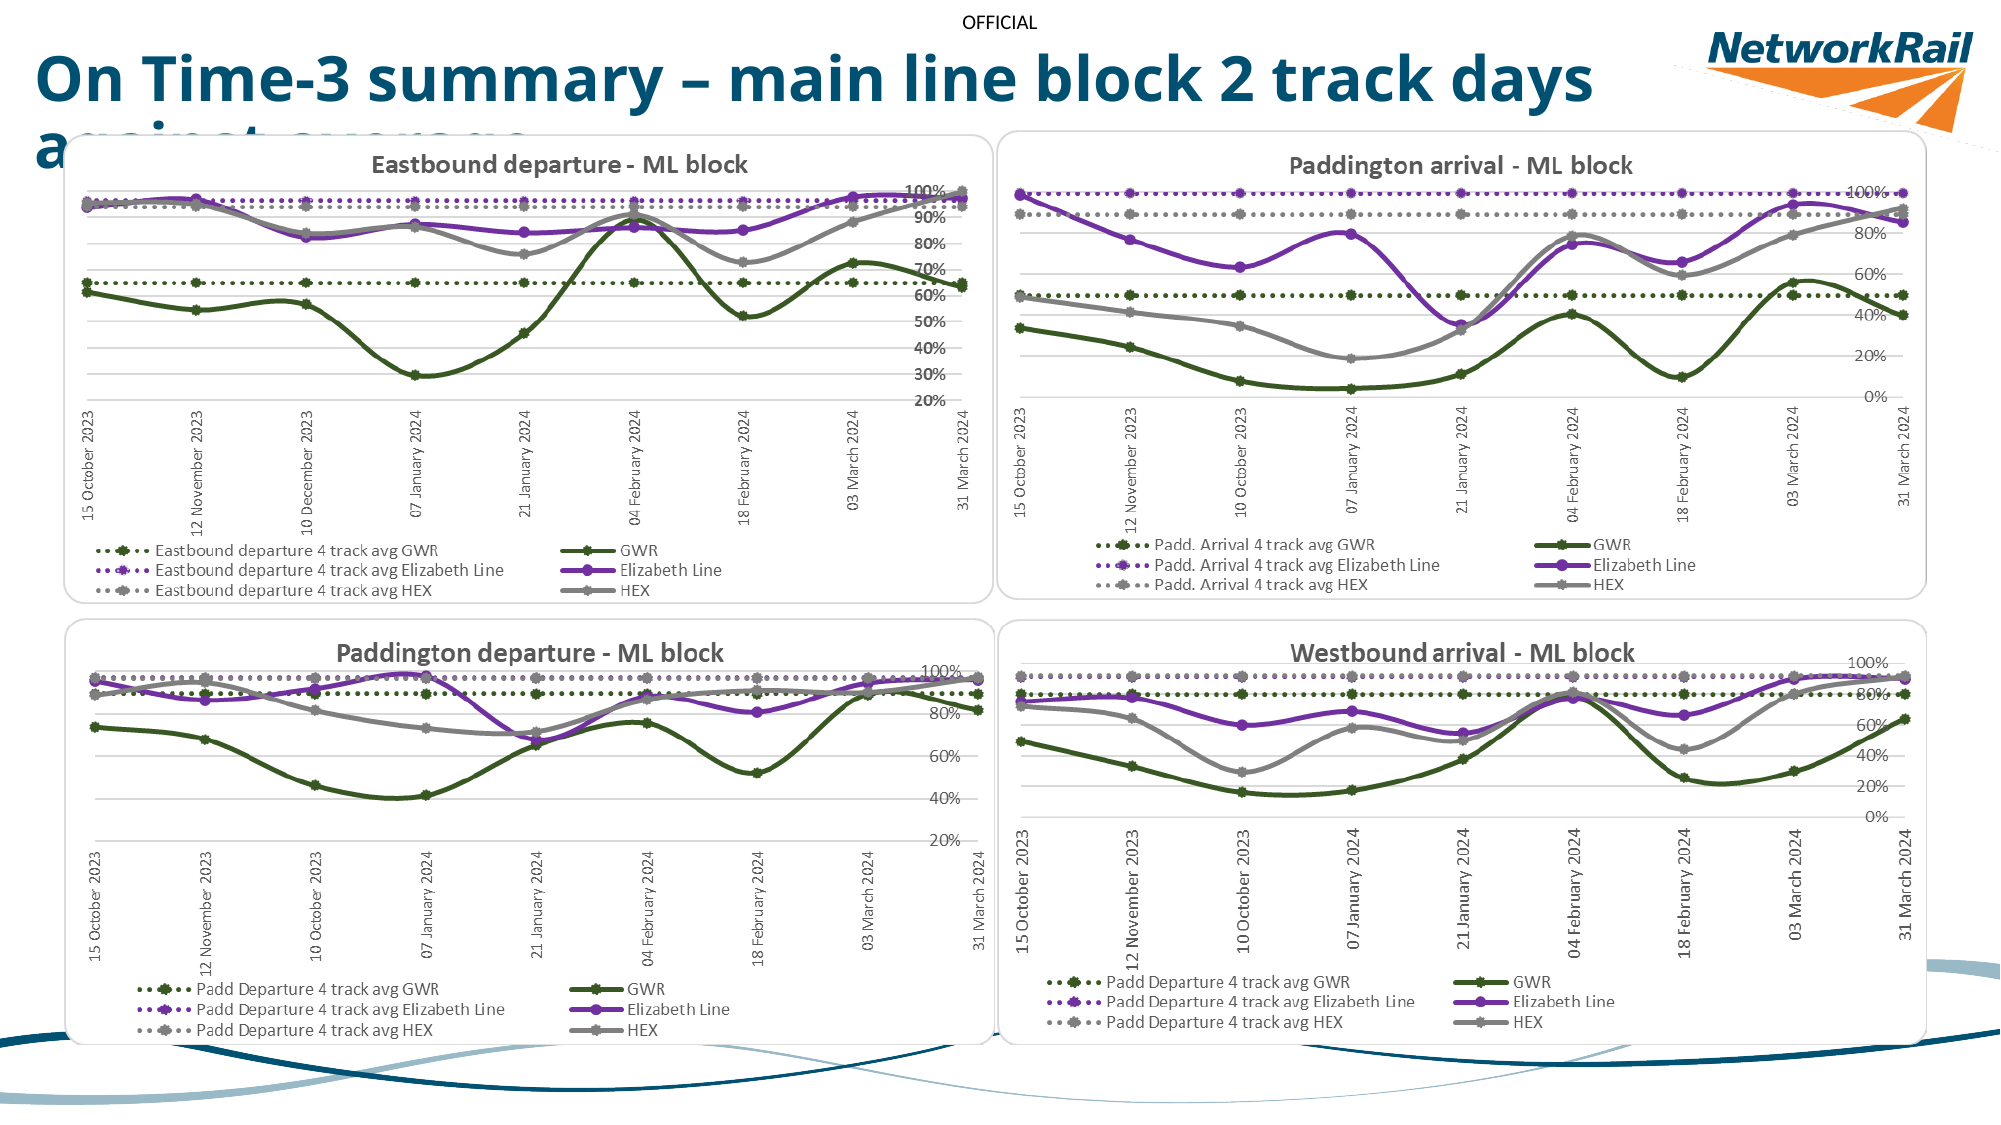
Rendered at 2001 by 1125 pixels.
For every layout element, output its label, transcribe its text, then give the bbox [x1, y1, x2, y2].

picture [0, 2, 2000, 1125]
title On Time-3 summary – main line block 2 track days against average [34, 47, 1842, 152]
